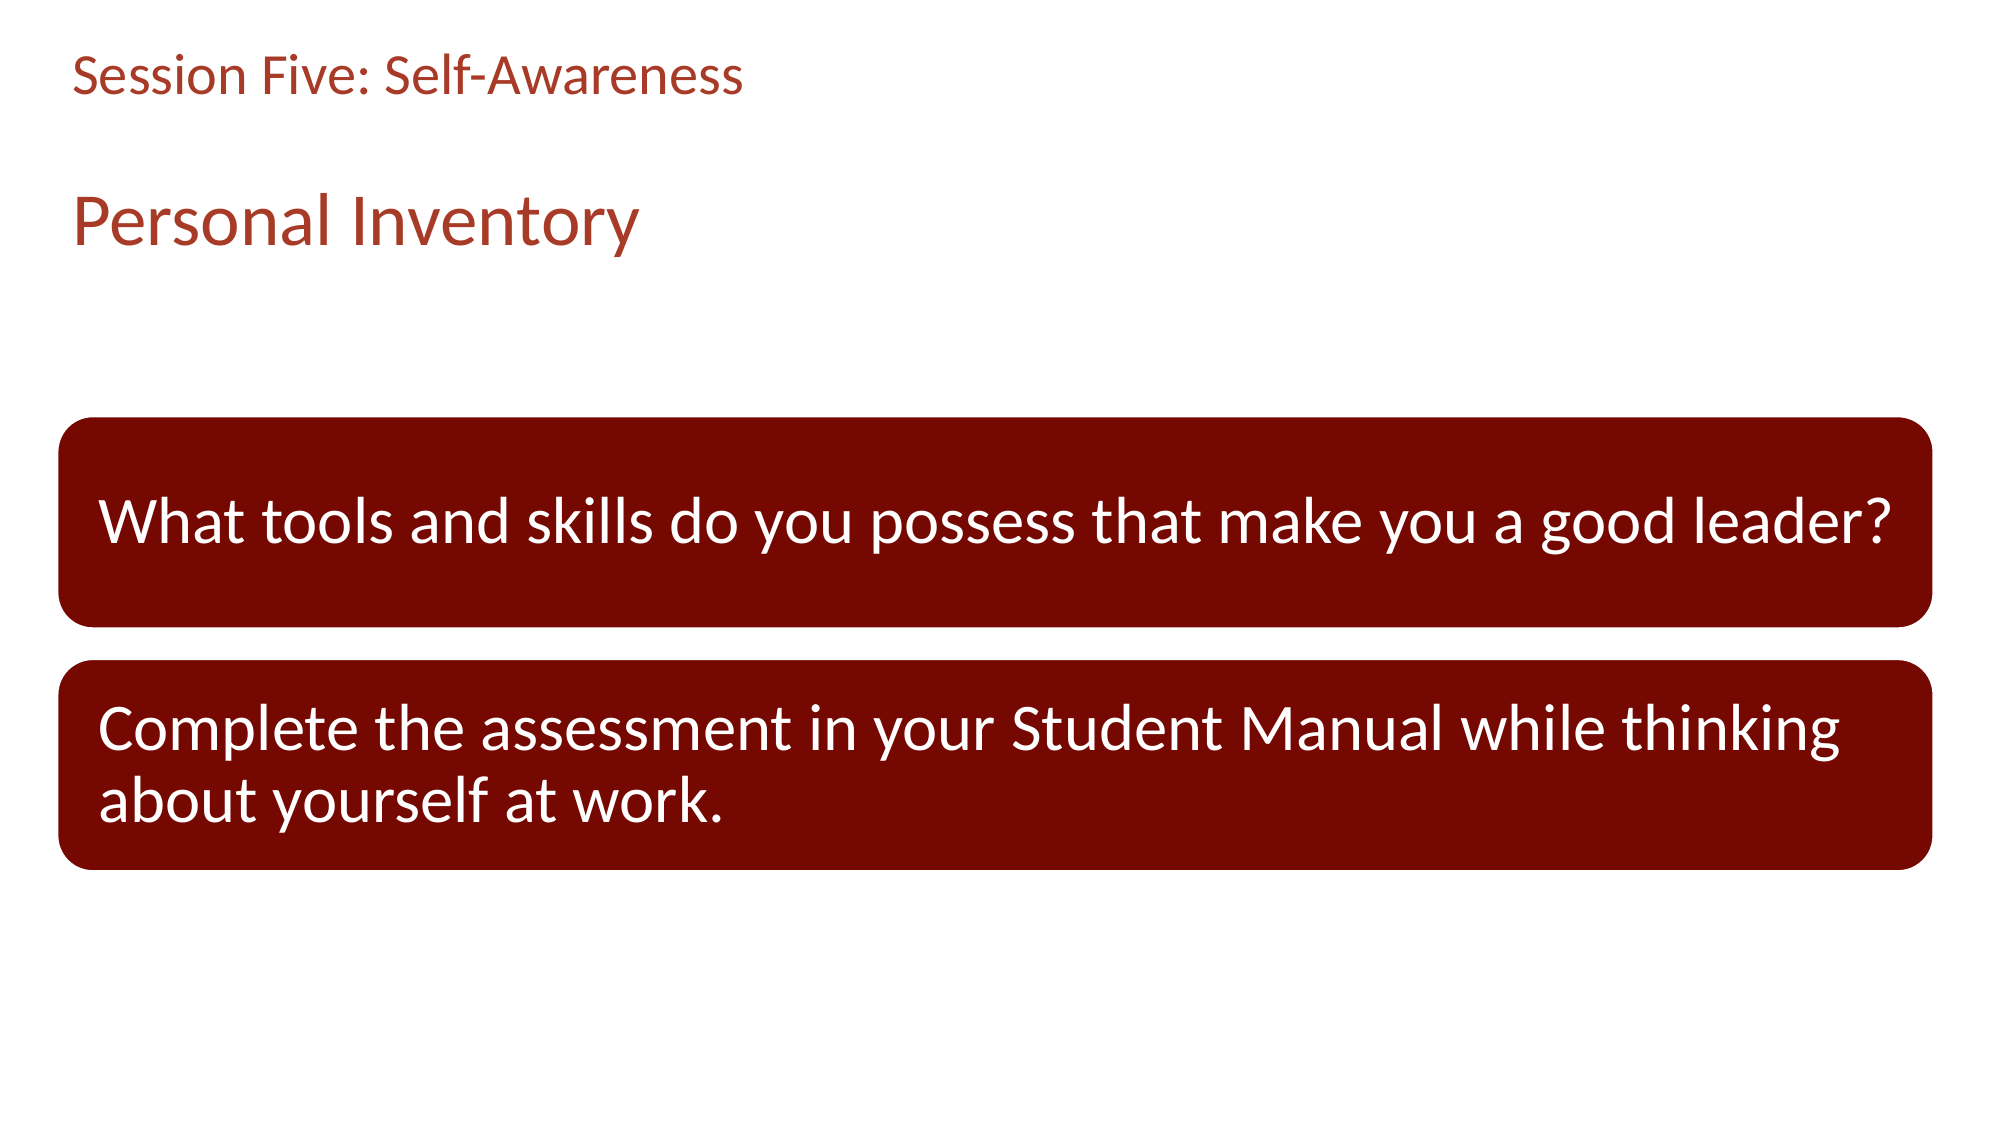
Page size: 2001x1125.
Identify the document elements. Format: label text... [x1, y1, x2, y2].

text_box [57, 359, 1934, 928]
title Session Five: Self-Awareness [57, 36, 1934, 124]
list Personal Inventory [57, 172, 1934, 270]
